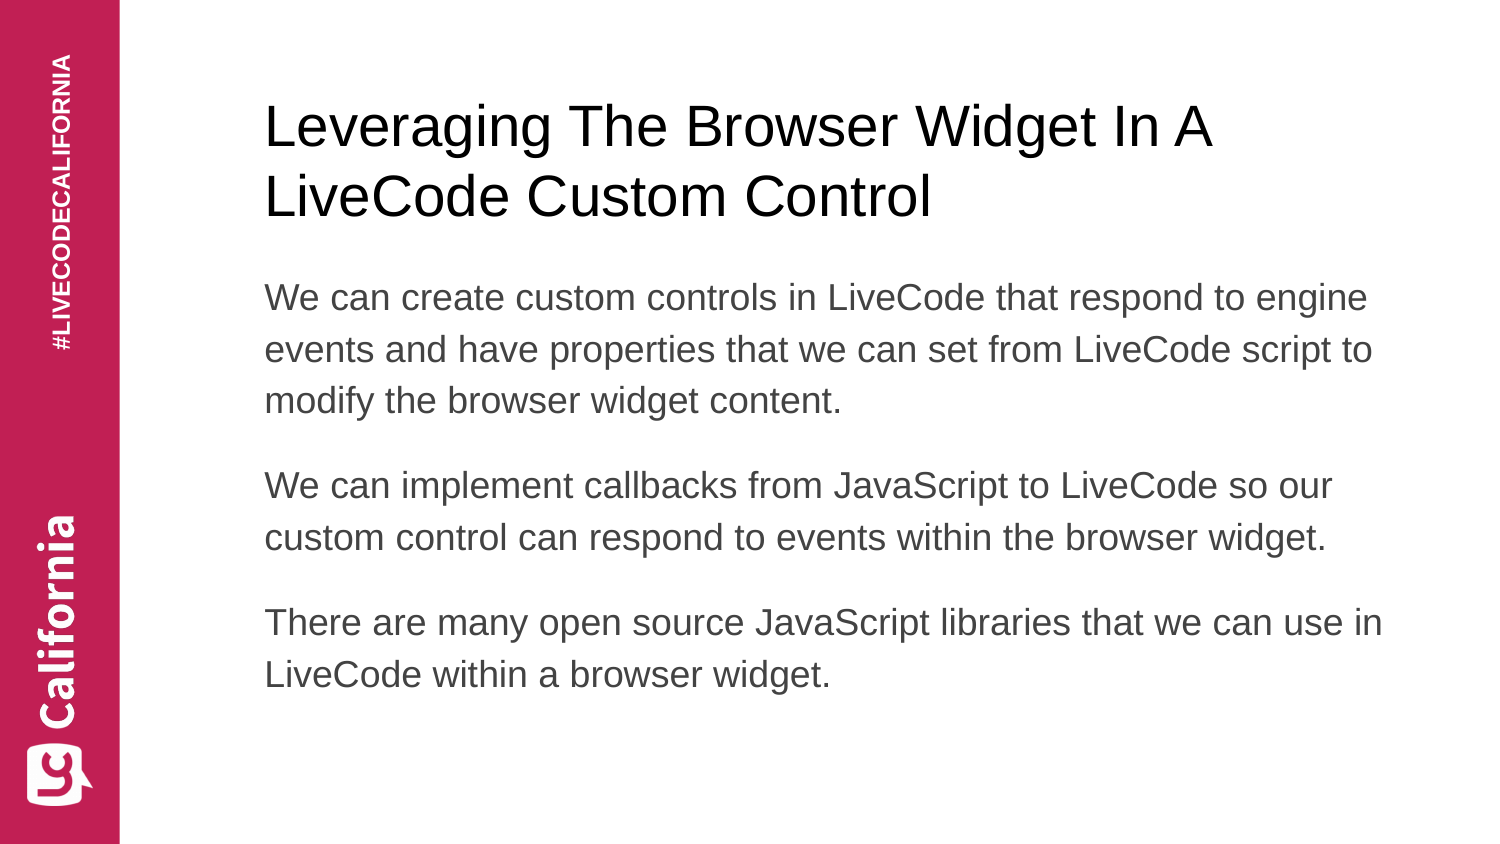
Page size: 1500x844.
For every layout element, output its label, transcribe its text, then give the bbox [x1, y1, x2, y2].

title Leveraging The Browser Widget In A LiveCode Custom Control [249, 72, 1417, 236]
list We can create custom controls in LiveCode that respond to engine events and have properties that we can set from LiveCode script to modify the browser widget content. We can implement callbacks from JavaScript to LiveCode so our custom control can respond to events within the browser widget. There are many open source JavaScript libraries that we can use in LiveCode within a browser widget. [249, 251, 1417, 778]
picture [0, 0, 120, 844]
